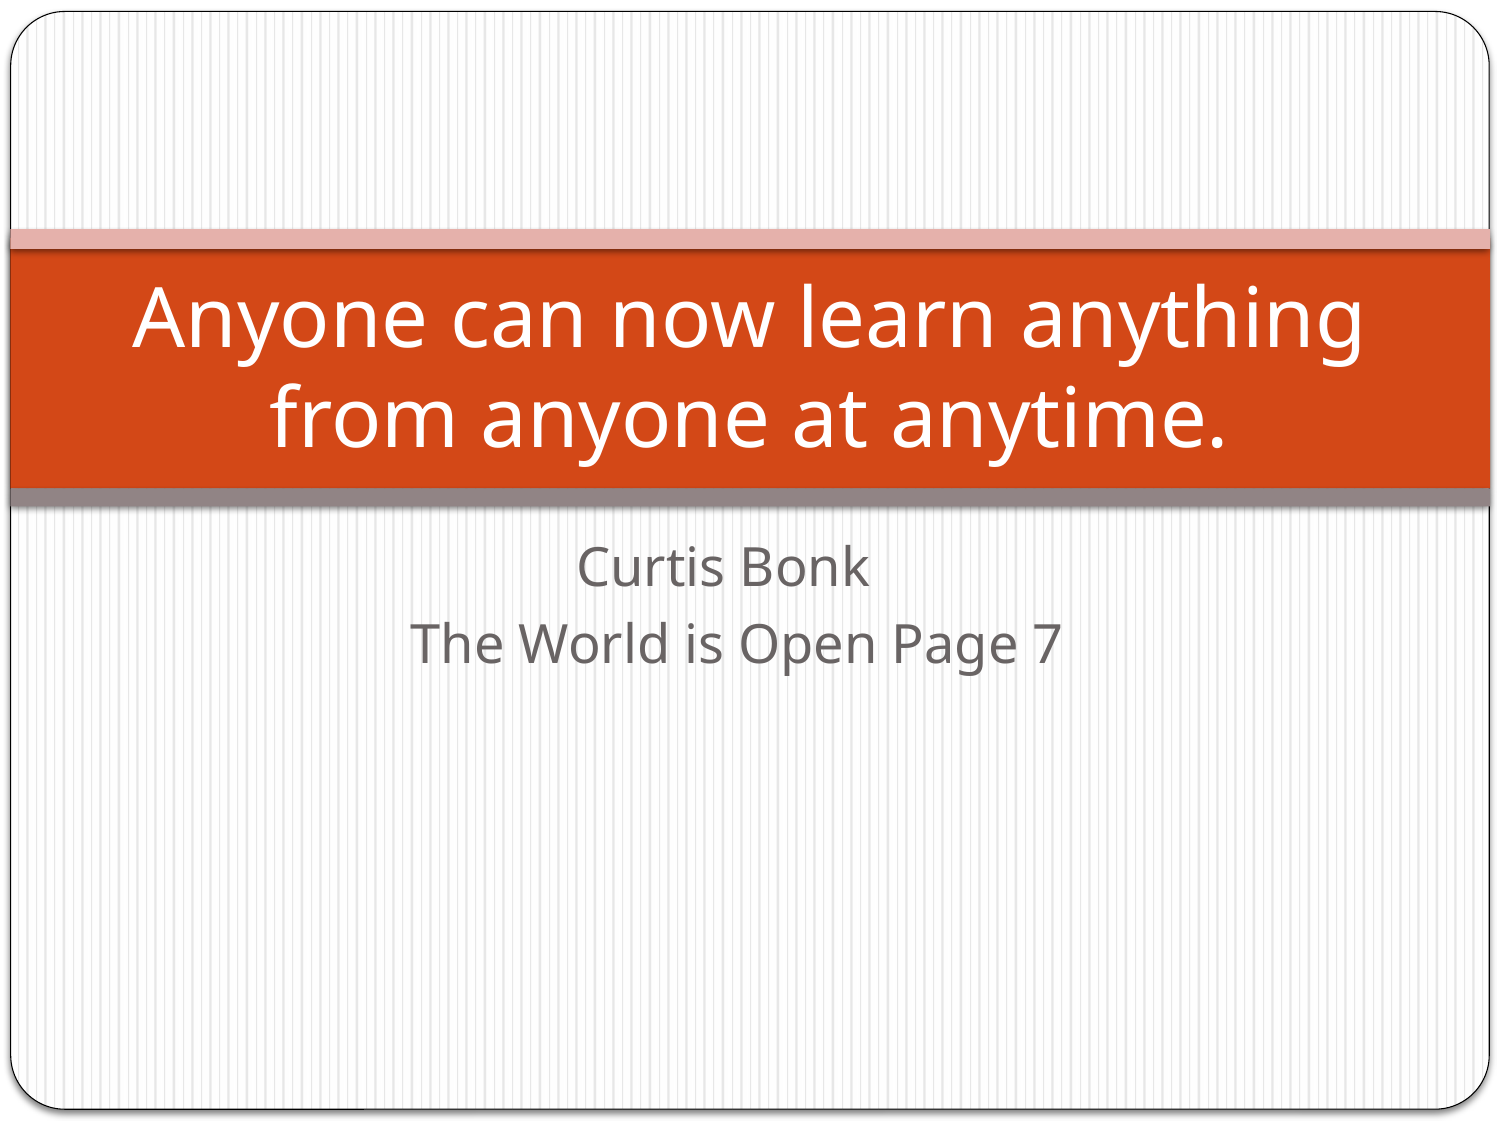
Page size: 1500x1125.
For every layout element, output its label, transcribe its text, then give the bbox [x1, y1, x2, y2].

title Anyone can now learn anything from anyone at anytime. [75, 247, 1425, 489]
subtitle Curtis Bonk The World is Open Page 7 [212, 525, 1263, 788]
